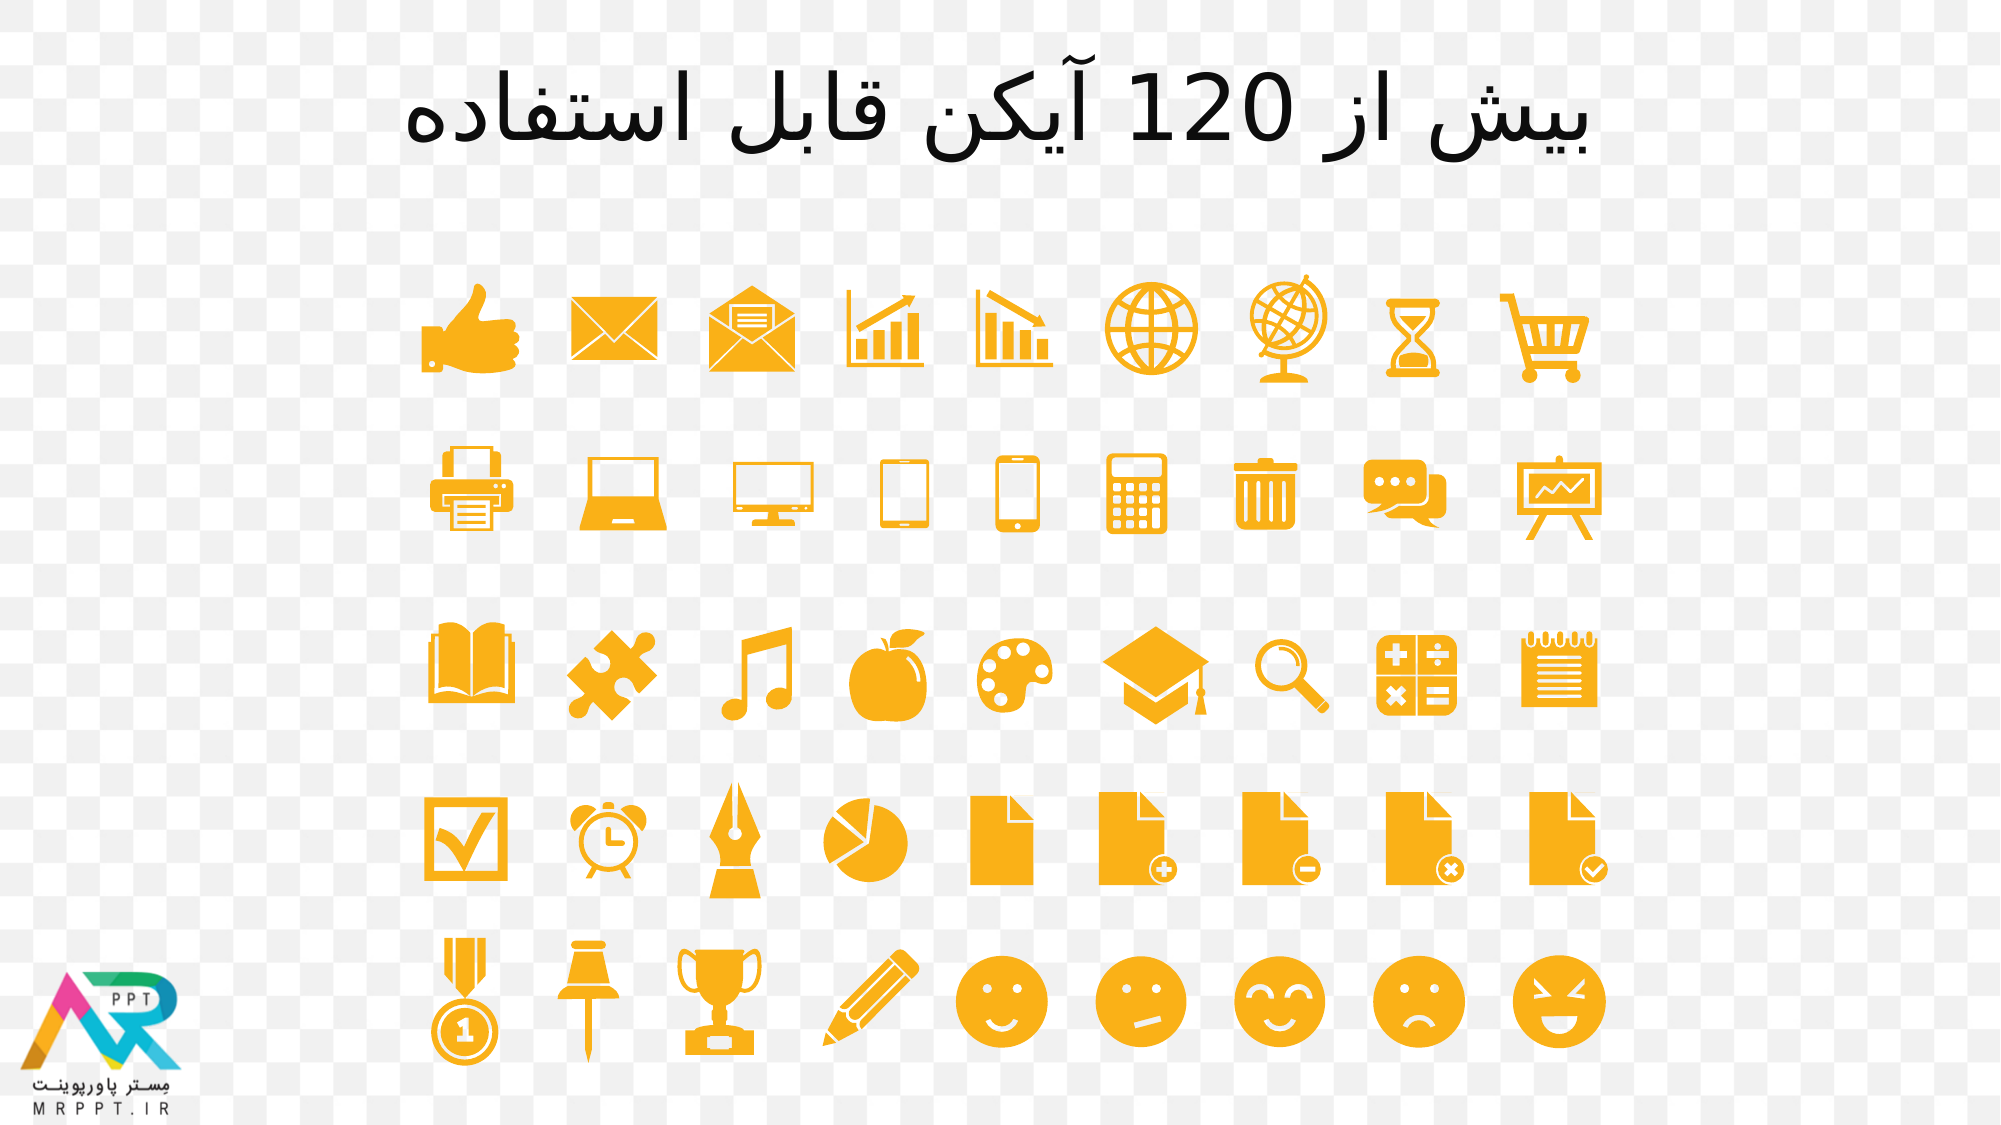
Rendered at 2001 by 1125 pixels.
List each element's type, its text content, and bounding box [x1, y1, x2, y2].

text_box [1094, 955, 1188, 1049]
text_box [1254, 638, 1331, 715]
text_box [420, 282, 521, 375]
text_box [427, 621, 516, 705]
text_box [954, 954, 1049, 1049]
text_box [1516, 454, 1603, 542]
text_box [1498, 291, 1591, 385]
text_box [676, 947, 763, 1056]
text_box [569, 804, 648, 880]
text_box [1362, 458, 1448, 529]
text_box [706, 284, 798, 373]
picture [0, 0, 2001, 1125]
text_box [1103, 280, 1200, 377]
text_box [1100, 625, 1211, 726]
text_box [423, 796, 509, 882]
text_box [846, 289, 925, 368]
text_box [1097, 789, 1179, 887]
text_box [1233, 955, 1327, 1049]
text_box [706, 781, 764, 900]
text_box [429, 445, 515, 532]
text_box [1528, 789, 1609, 887]
text_box [578, 455, 668, 532]
text_box [1248, 273, 1329, 384]
text_box [848, 628, 928, 723]
text_box [601, 801, 616, 810]
text_box [1384, 789, 1466, 887]
text_box [1520, 630, 1599, 709]
text_box [984, 288, 1048, 328]
text_box [1511, 954, 1607, 1050]
text_box [975, 637, 1054, 714]
text_box [732, 460, 815, 527]
text_box [430, 936, 500, 1067]
text_box [1241, 789, 1322, 887]
text_box [1232, 456, 1299, 531]
text_box [1375, 634, 1458, 717]
text_box [720, 625, 793, 722]
text_box [1372, 954, 1467, 1049]
text_box بیش از 120 آیکن قابل استفاده [380, 41, 1619, 167]
text_box [822, 797, 909, 884]
text_box [994, 454, 1041, 534]
text_box [1105, 452, 1169, 536]
text_box [568, 295, 661, 361]
text_box [556, 939, 621, 1064]
text_box [821, 948, 921, 1048]
text_box [969, 792, 1037, 886]
text_box [565, 628, 659, 723]
text_box [879, 458, 931, 530]
text_box [975, 289, 1054, 368]
text_box [1384, 297, 1442, 379]
